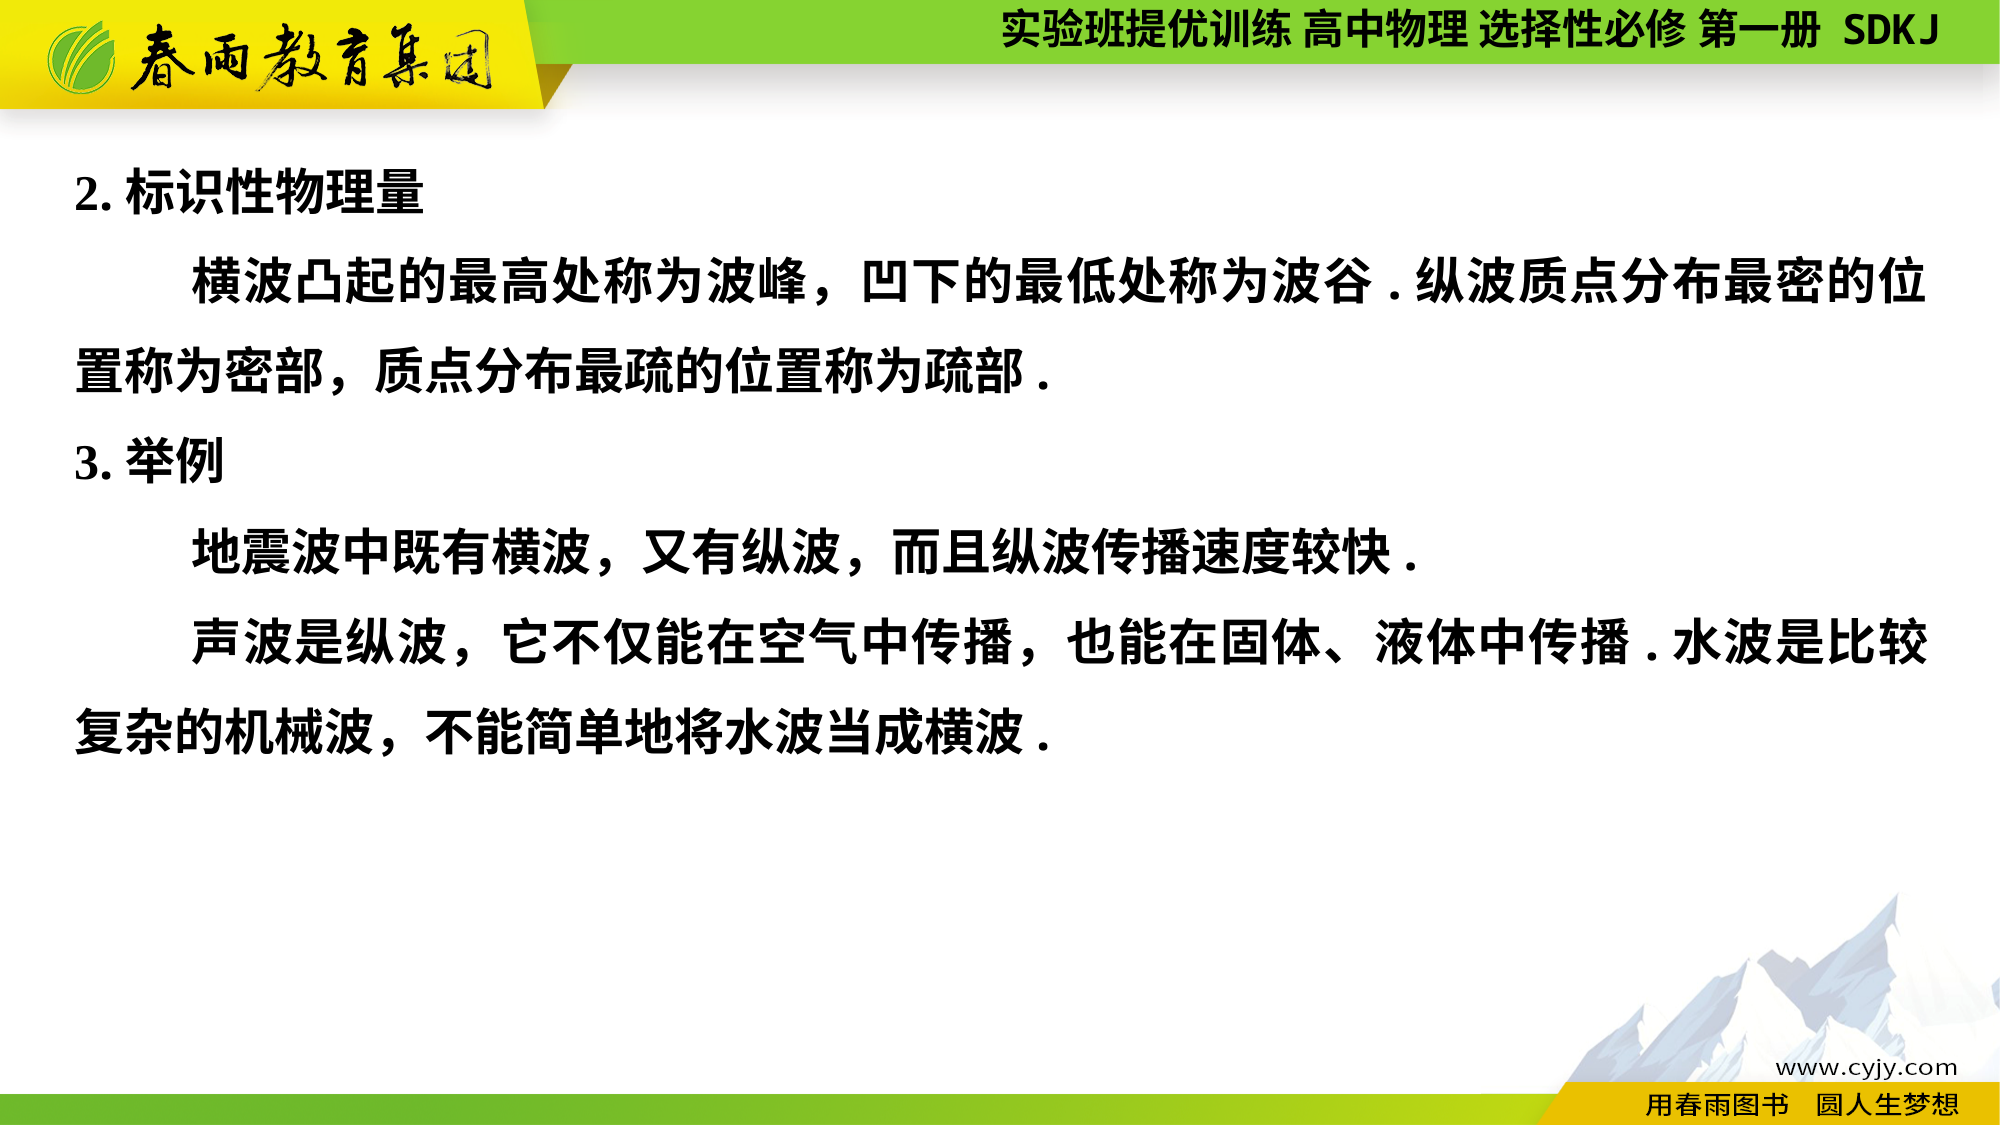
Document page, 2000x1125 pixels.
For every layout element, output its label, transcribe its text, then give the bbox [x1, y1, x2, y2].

picture [0, 0, 2000, 1125]
list 2.标识性物理量 横波凸起的最高处称为波峰，凹下的最低处称为波谷.纵波质点分布最密的位置称为密部，质点分布最疏的位置称为疏部. 3.举例 地震波中既有横波，又有纵波，而且纵波传播速度较快. 声波是纵波，它不仅能在空气中传播，也能在固体、液体中传播.水波是比较复杂的机械波，不能简单地将水波当成横波. [59, 122, 1944, 774]
